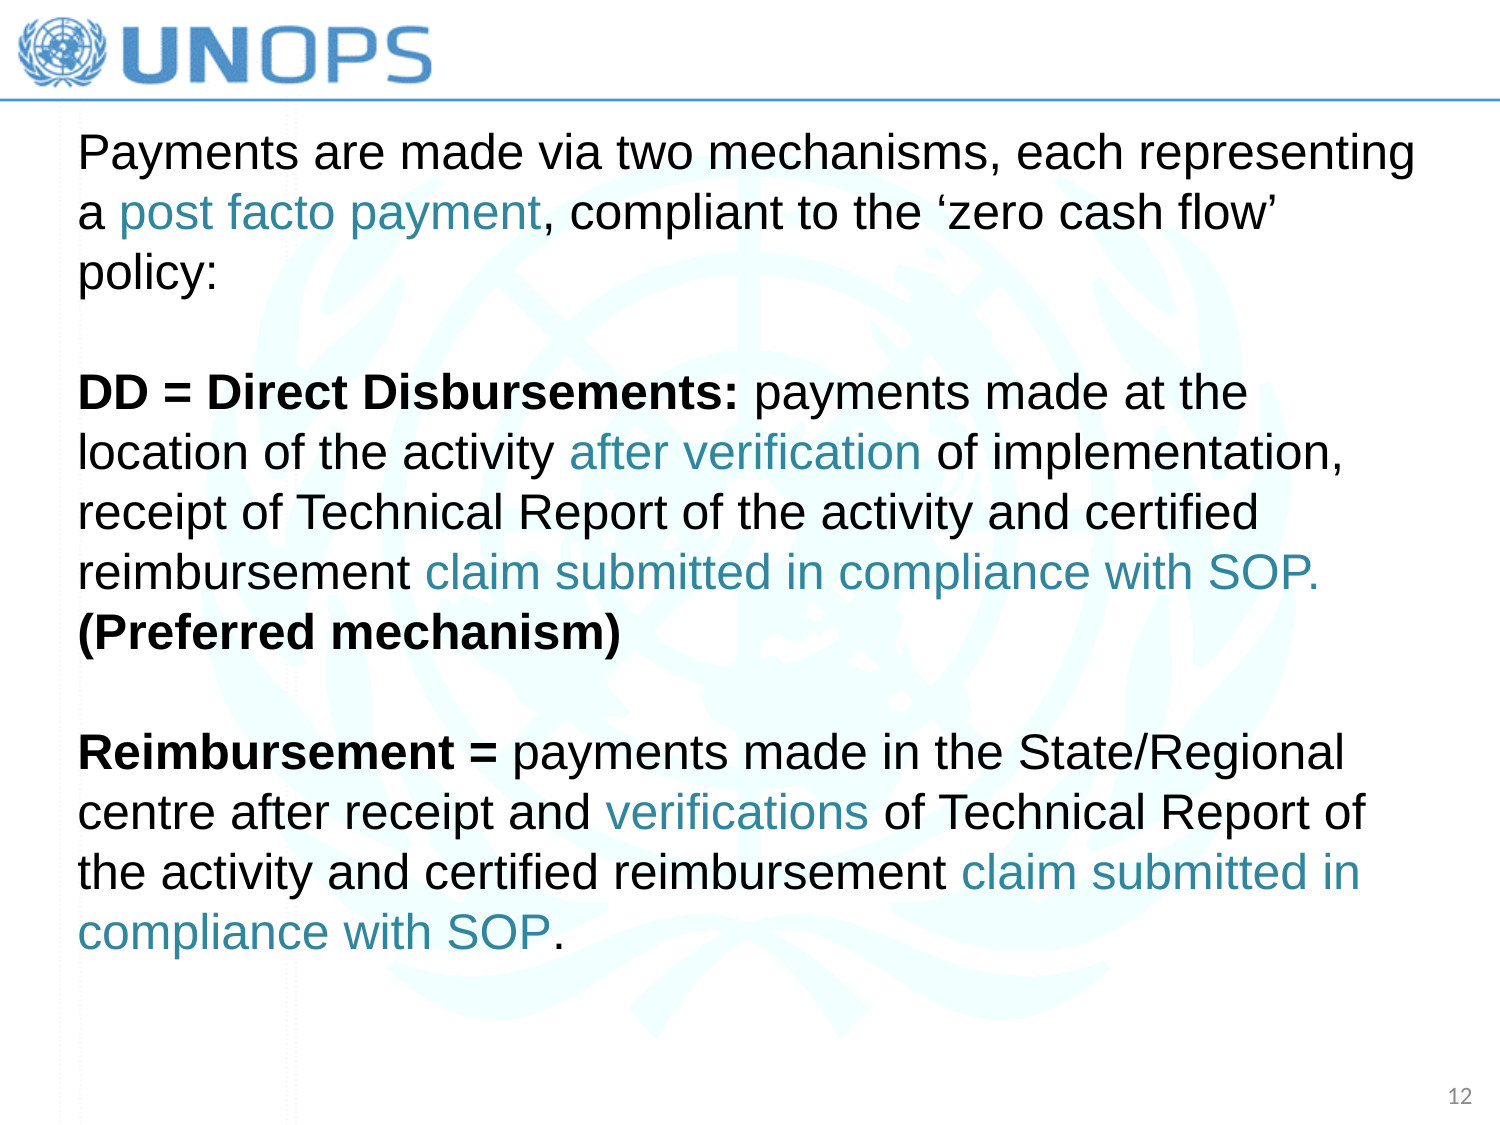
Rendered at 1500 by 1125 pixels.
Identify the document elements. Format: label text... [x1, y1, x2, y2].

picture [0, 102, 1500, 1125]
text_box Payments are made via two mechanisms, each representing a post facto payment, compliant to the ‘zero cash flow’ policy: DD = Direct Disbursements: payments made at the location of the activity after verification of implementation, receipt of Technical Report of the activity and certified reimbursement claim submitted in compliance with SOP. (Preferred mechanism) Reimbursement = payments made in the State/Regional centre after receipt and verifications of Technical Report of the activity and certified reimbursement claim submitted in compliance with SOP. [62, 112, 1438, 968]
picture [0, 0, 1500, 98]
slide_number 12 [1137, 1065, 1488, 1125]
